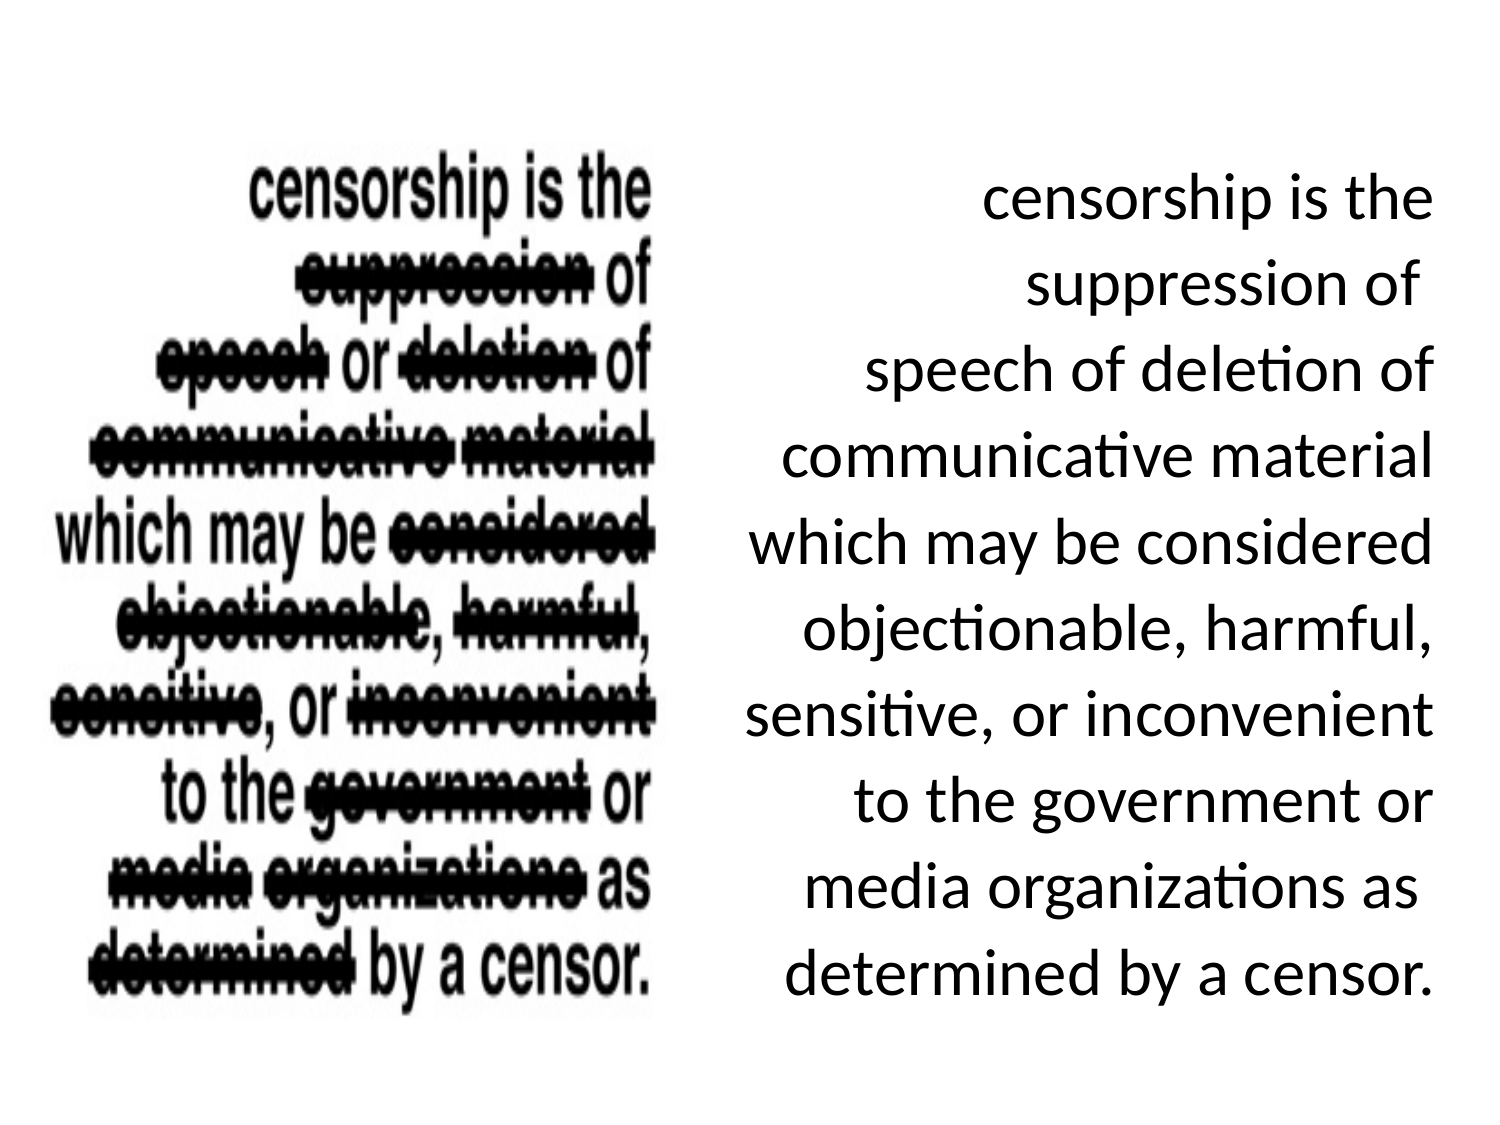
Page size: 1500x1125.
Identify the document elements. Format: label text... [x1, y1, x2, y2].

picture [0, 62, 726, 1088]
text_box censorship is the suppression of speech of deletion of communicative material which may be considered objectionable, harmful, sensitive, or inconvenient to the government or media organizations as determined by a censor. [729, 145, 1450, 1016]
